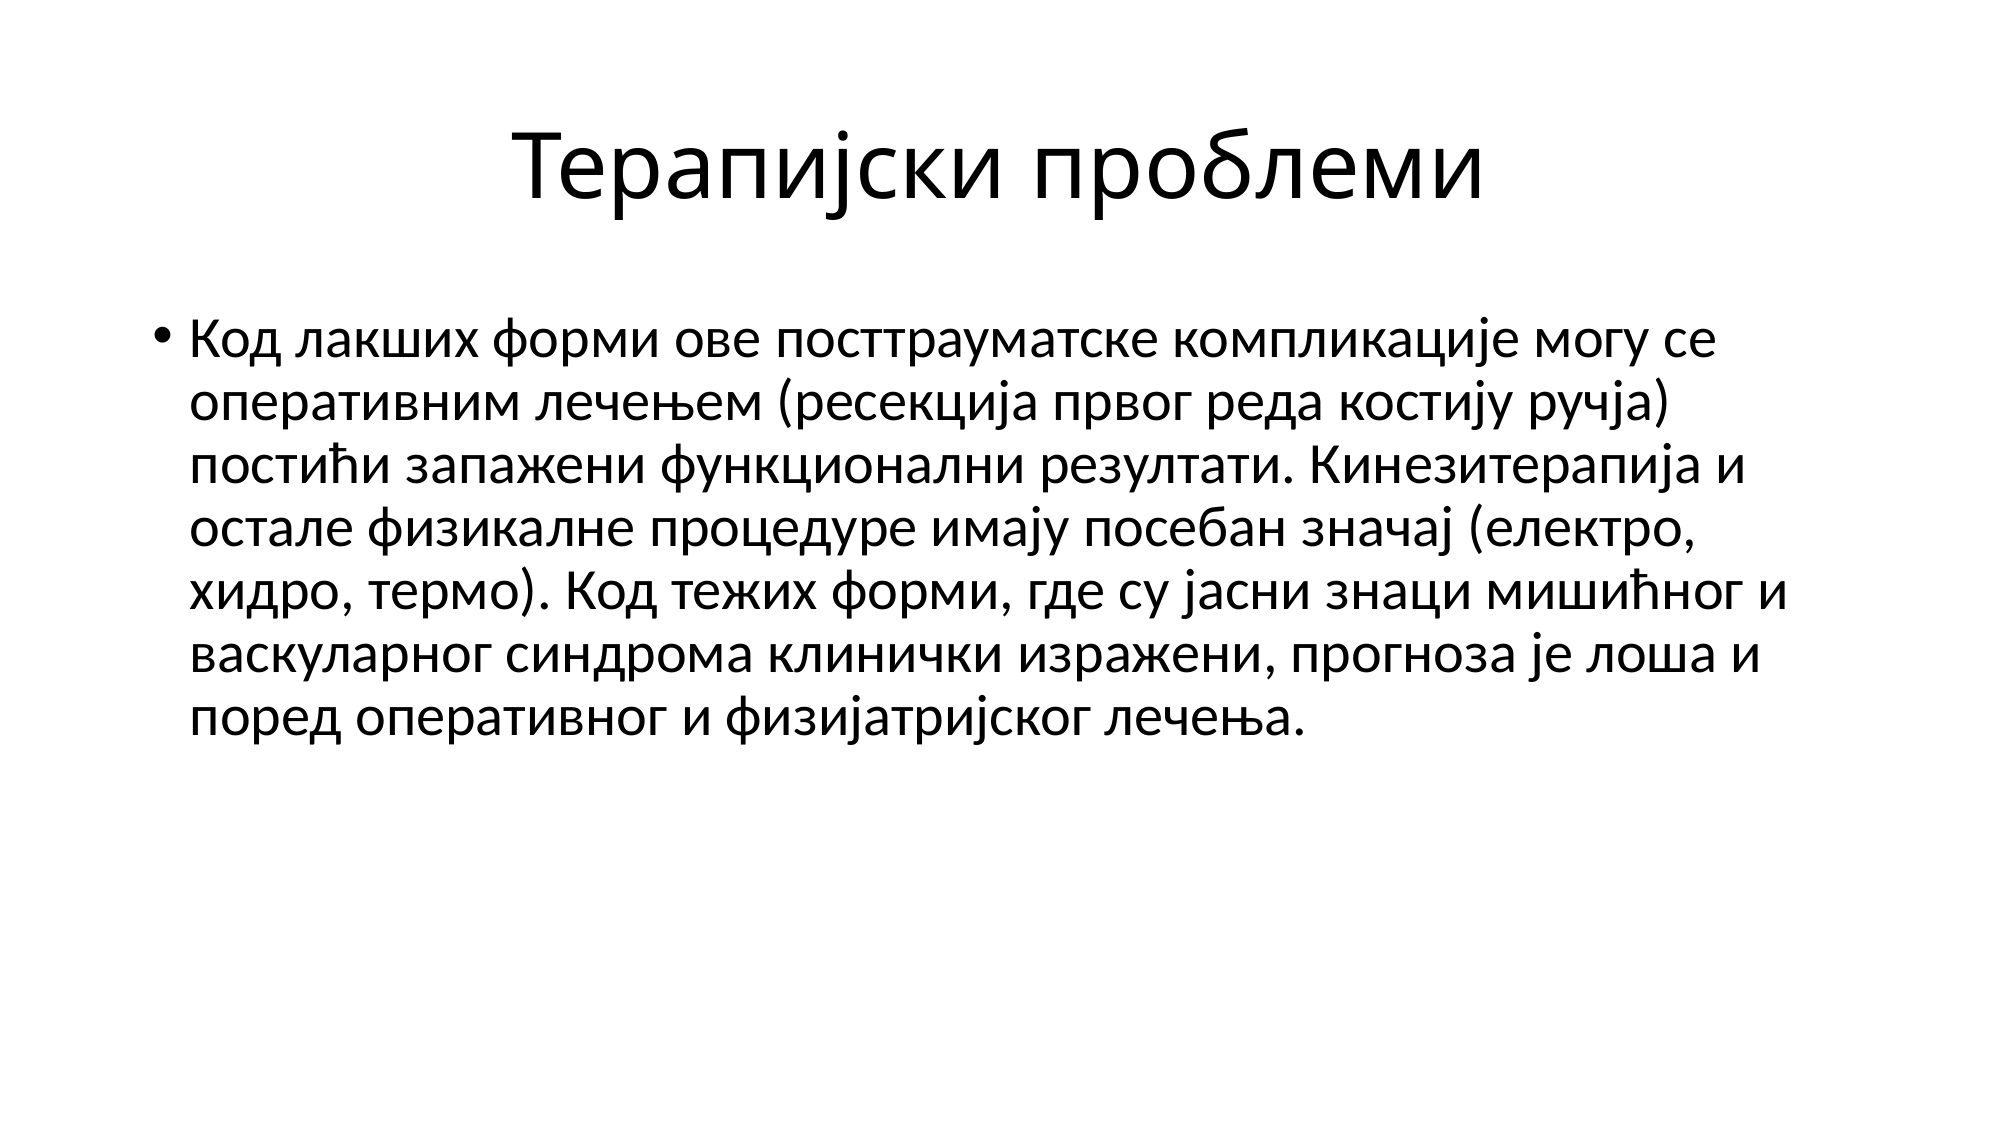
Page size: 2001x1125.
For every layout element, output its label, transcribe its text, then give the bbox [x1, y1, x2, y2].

list Код лакших форми ове посттрауматске компликације могу се оперативним лечењем (ресекција првог реда костију ручја) постићи запажени функционални резултати. Кинезитерапија и остале физикалне процедуре имају посебан значај (електро, хидро, термо). Код тежих форми, где су јасни знаци мишићног и васкуларног синдрома клинички изражени, прогноза је лоша и поред оперативног и физијатријског лечења. [137, 299, 1863, 1014]
title Терапијски проблеми [137, 59, 1863, 278]
